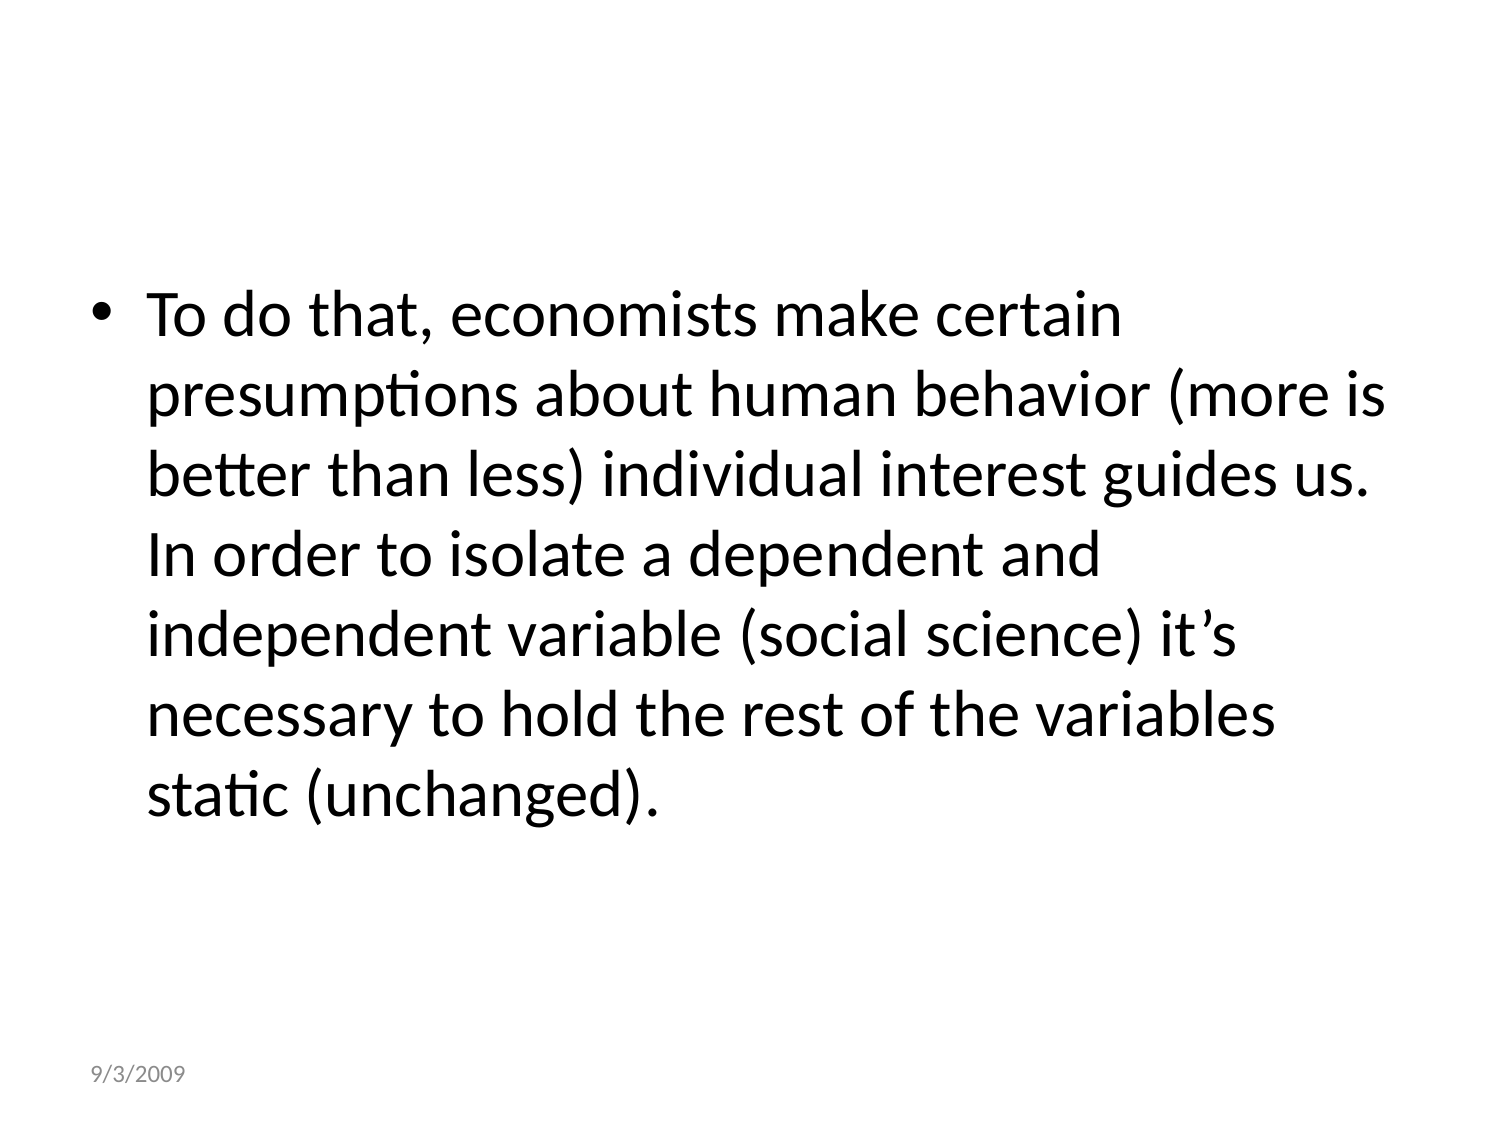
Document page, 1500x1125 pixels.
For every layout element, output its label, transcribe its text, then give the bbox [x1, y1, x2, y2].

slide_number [75, 1042, 425, 1103]
list To do that, economists make certain presumptions about human behavior (more is better than less) individual interest guides us. In order to isolate a dependent and independent variable (social science) it’s necessary to hold the rest of the variables static (unchanged). [75, 262, 1425, 1005]
